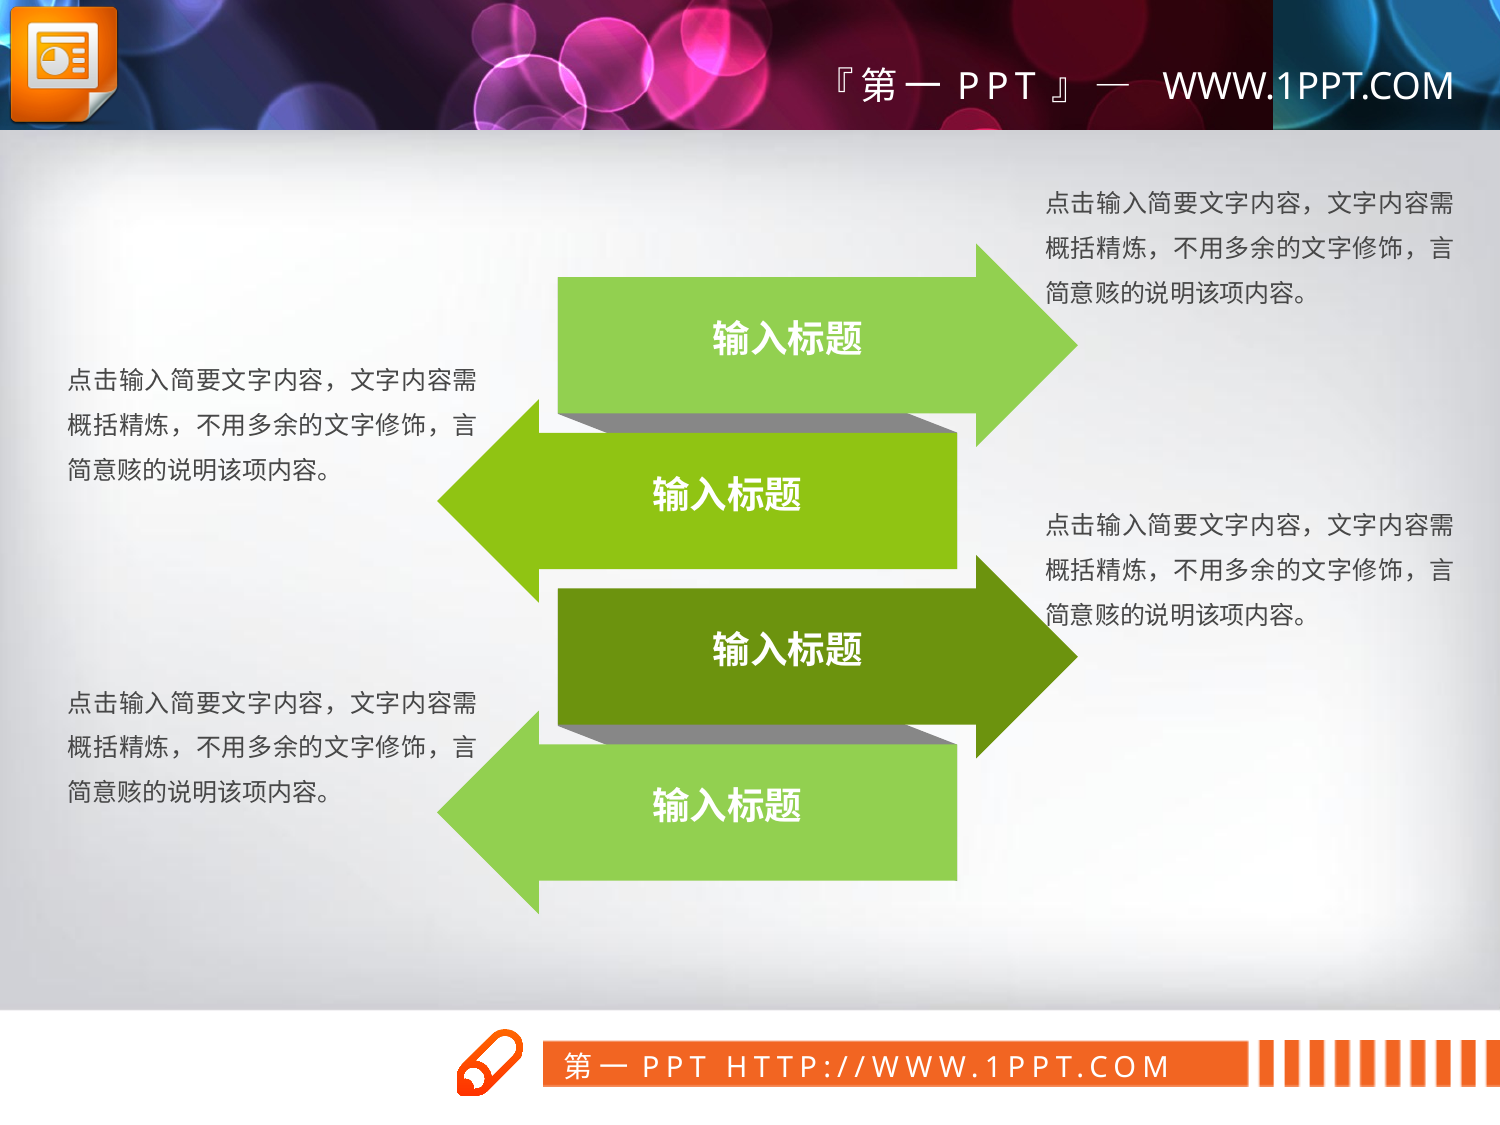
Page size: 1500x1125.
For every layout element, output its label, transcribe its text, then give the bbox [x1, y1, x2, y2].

text_box 点击输入简要文字内容，文字内容需概括精炼，不用多余的文字修饰，言简意赅的说明该项内容。 [67, 672, 479, 807]
text_box [437, 710, 958, 915]
text_box 点击输入简要文字内容，文字内容需概括精炼，不用多余的文字修饰，言简意赅的说明该项内容。 [1045, 494, 1456, 630]
text_box [437, 399, 958, 603]
text_box [557, 725, 956, 744]
text_box 输入标题 [557, 470, 897, 516]
text_box [558, 414, 956, 432]
text_box 点击输入简要文字内容，文字内容需概括精炼，不用多余的文字修饰，言简意赅的说明该项内容。 [67, 349, 479, 485]
picture [0, 0, 1500, 1012]
text_box 输入标题 [618, 314, 958, 361]
text_box [557, 243, 1078, 447]
picture [543, 1040, 1500, 1087]
text_box [557, 554, 1078, 759]
text_box 点击输入简要文字内容，文字内容需概括精炼，不用多余的文字修饰，言简意赅的说明该项内容。 [1045, 172, 1456, 308]
text_box 输入标题 [618, 626, 958, 672]
text_box 输入标题 [557, 782, 897, 828]
